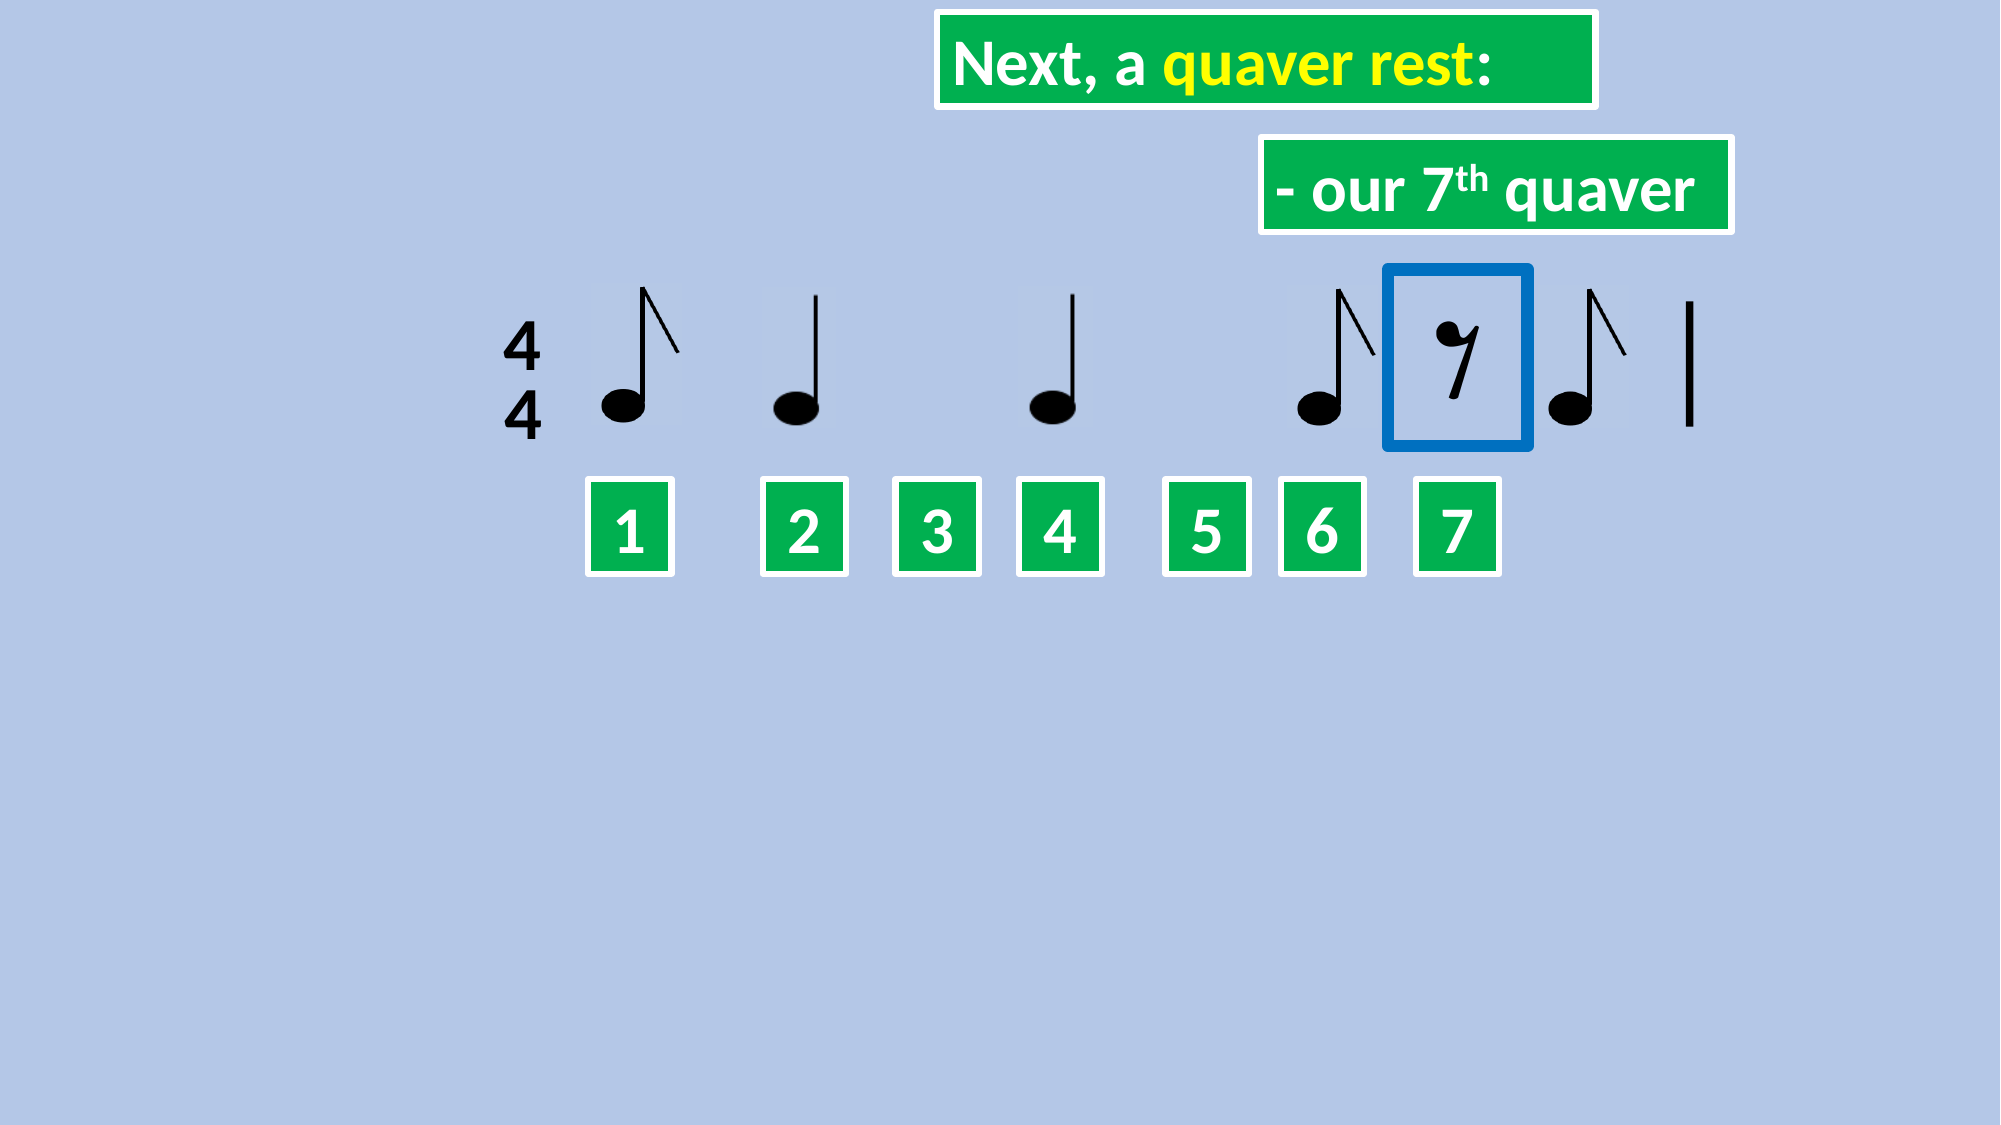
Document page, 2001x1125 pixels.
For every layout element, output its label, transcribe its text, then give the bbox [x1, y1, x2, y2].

picture [1434, 319, 1481, 403]
picture [1018, 286, 1093, 427]
text_box 4 [1018, 479, 1103, 574]
text_box 2 [762, 479, 847, 574]
text_box 1 [588, 479, 672, 574]
text_box 4 [489, 357, 572, 441]
text_box 6 [1280, 479, 1364, 574]
picture [762, 287, 836, 428]
text_box 4 [488, 287, 571, 371]
text_box 3 [895, 479, 979, 574]
text_box [1685, 300, 1694, 428]
text_box Next, a quaver rest: [937, 11, 1596, 107]
picture [1538, 285, 1629, 428]
picture [1287, 285, 1378, 428]
text_box - our 7th quaver [1260, 137, 1732, 232]
text_box 5 [1165, 479, 1249, 574]
text_box [1387, 269, 1528, 446]
text_box 7 [1416, 479, 1500, 574]
picture [591, 283, 682, 425]
